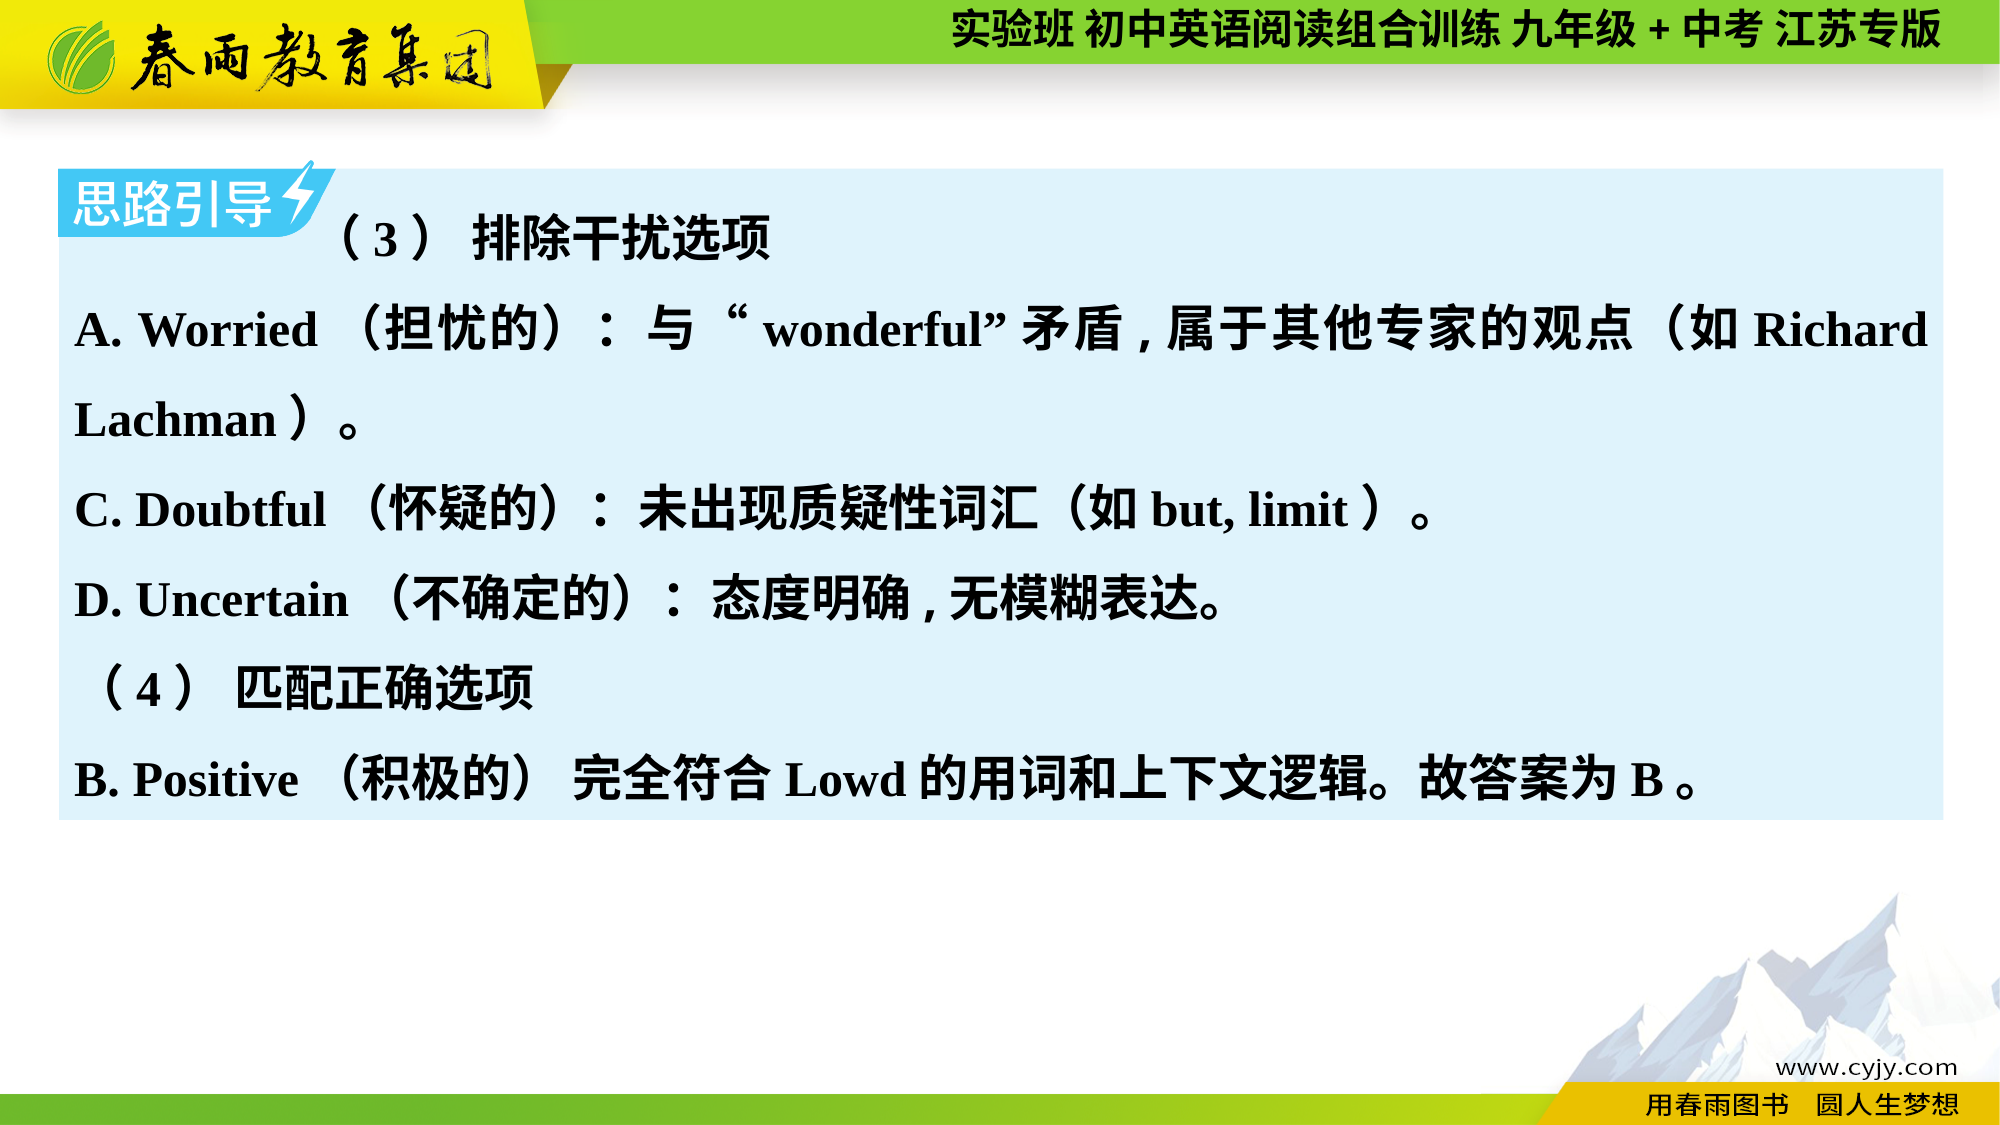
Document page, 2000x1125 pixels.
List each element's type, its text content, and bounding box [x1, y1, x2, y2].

picture [0, 0, 2000, 1125]
list （3） 排除干扰选项 A. Worried（担忧的）：与“wonderful”矛盾,属于其他专家的观点（如Richard Lachman）。 C. Doubtful（怀疑的）：未出现质疑性词汇（如but, limit）。 D. Uncertain（不确定的）：态度明确,无模糊表达。 （4） 匹配正确选项 B. Positive（积极的） 完全符合Lowd的用词和上下文逻辑。故答案为B。 [59, 168, 1944, 820]
